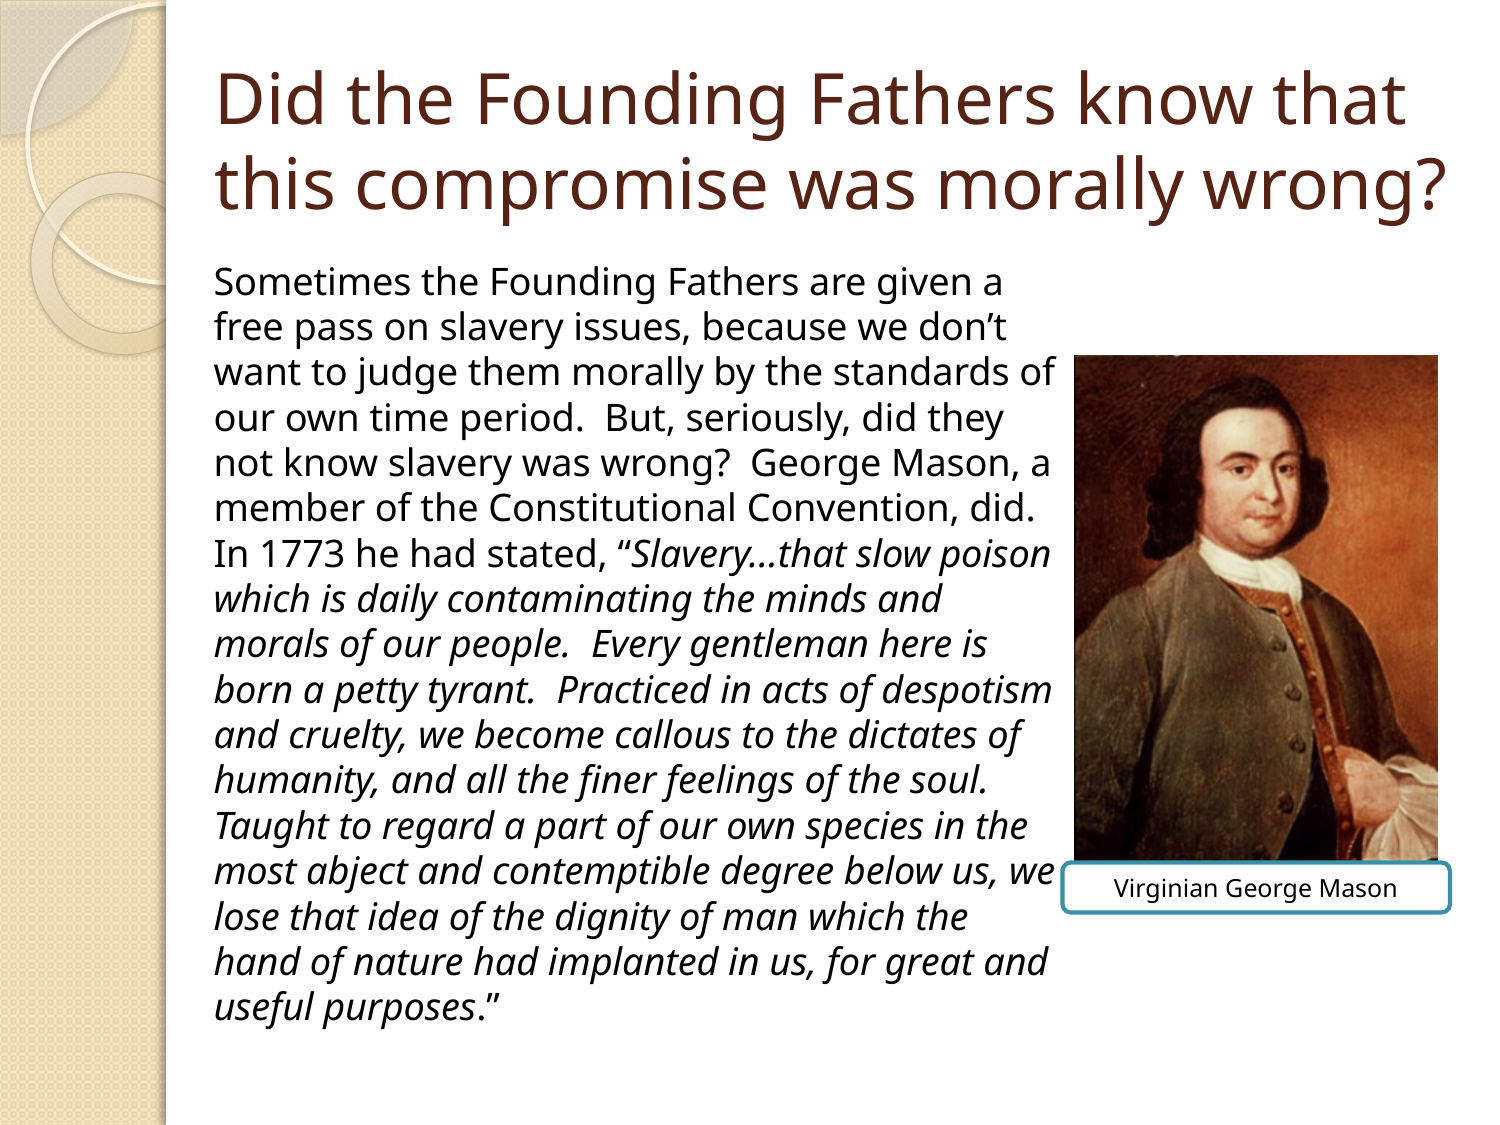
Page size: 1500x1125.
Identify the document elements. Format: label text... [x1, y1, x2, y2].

list Sometimes the Founding Fathers are given a free pass on slavery issues, because we don’t want to judge them morally by the standards of our own time period. But, seriously, did they not know slavery was wrong? George Mason, a member of the Constitutional Convention, did. In 1773 he had stated, “Slavery…that slow poison which is daily contaminating the minds and morals of our people. Every gentleman here is born a petty tyrant. Practiced in acts of despotism and cruelty, we become callous to the dictates of humanity, and all the finer feelings of the soul. Taught to regard a part of our own species in the most abject and contemptible degree below us, we lose that idea of the dignity of man which the hand of nature had implanted in us, for great and useful purposes.” [187, 249, 1075, 1063]
text_box Virginian George Mason [1060, 861, 1453, 915]
title Did the Founding Fathers know that this compromise was morally wrong? [200, 45, 1466, 233]
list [1074, 355, 1438, 886]
